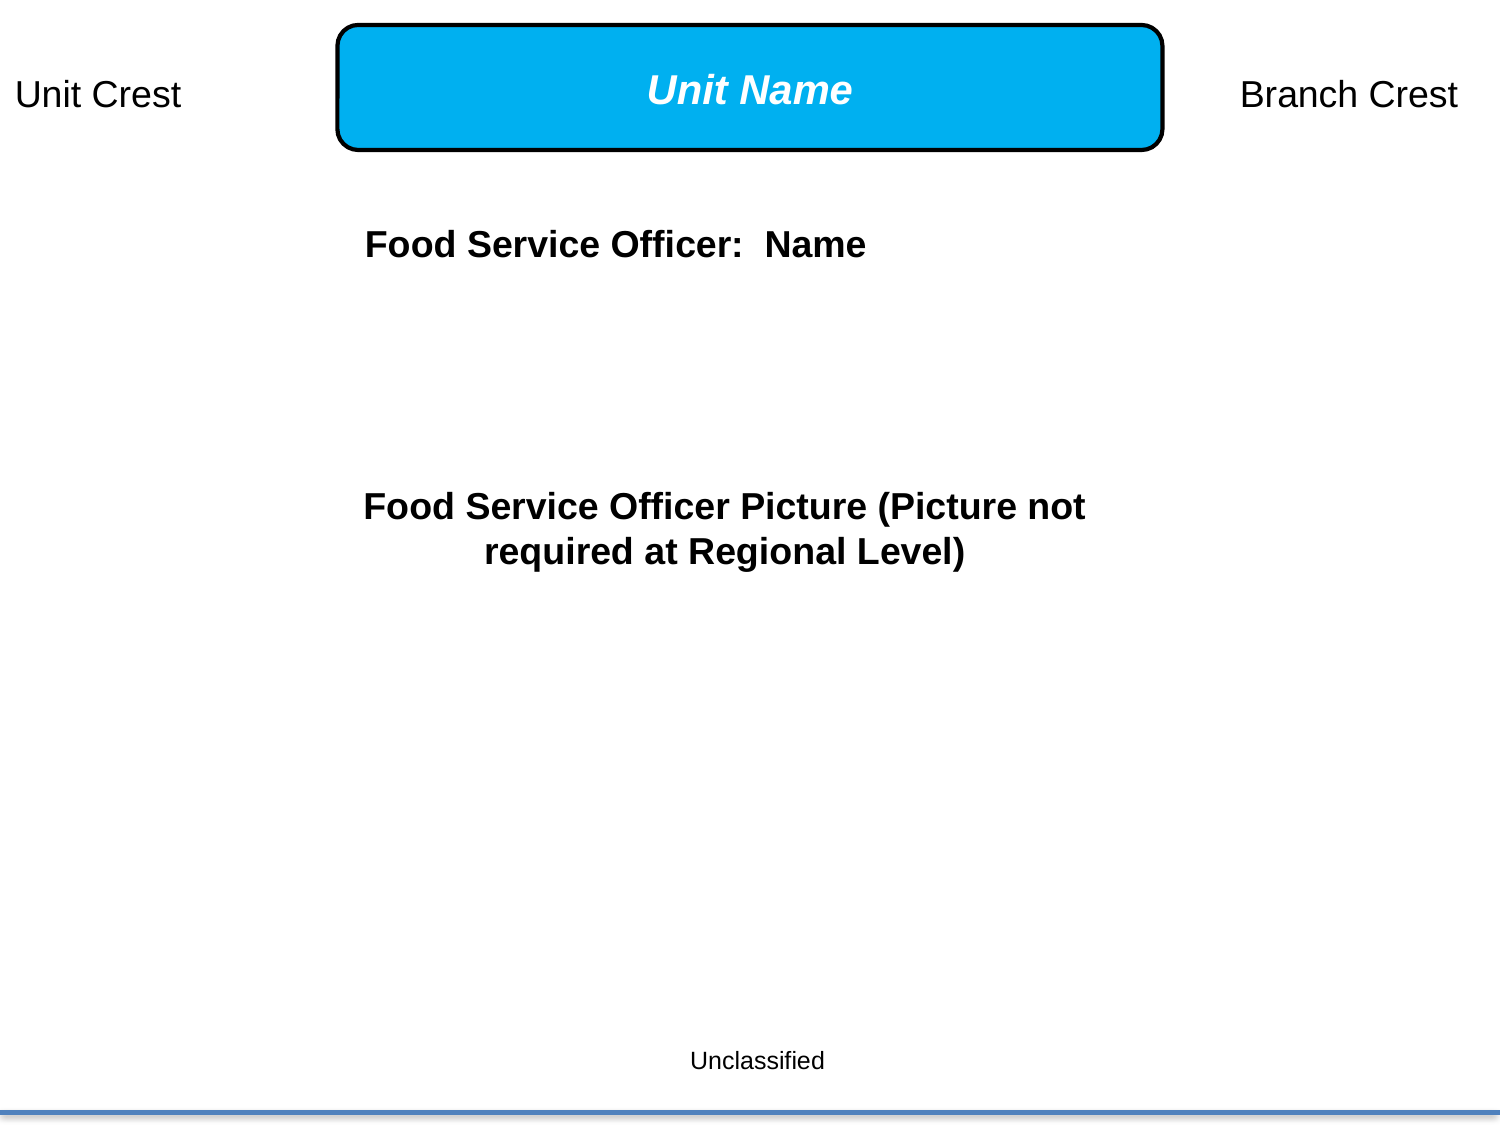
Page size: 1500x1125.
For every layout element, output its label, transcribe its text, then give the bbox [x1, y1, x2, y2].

text_box Unit Crest [0, 62, 238, 123]
text_box Branch Crest [1224, 62, 1488, 123]
text_box Food Service Officer Picture (Picture not required at Regional Level) [312, 474, 1138, 650]
text_box Unit Name [335, 22, 1165, 153]
text_box Food Service Officer: Name [349, 212, 1175, 343]
text_box Unclassified [675, 1037, 841, 1083]
